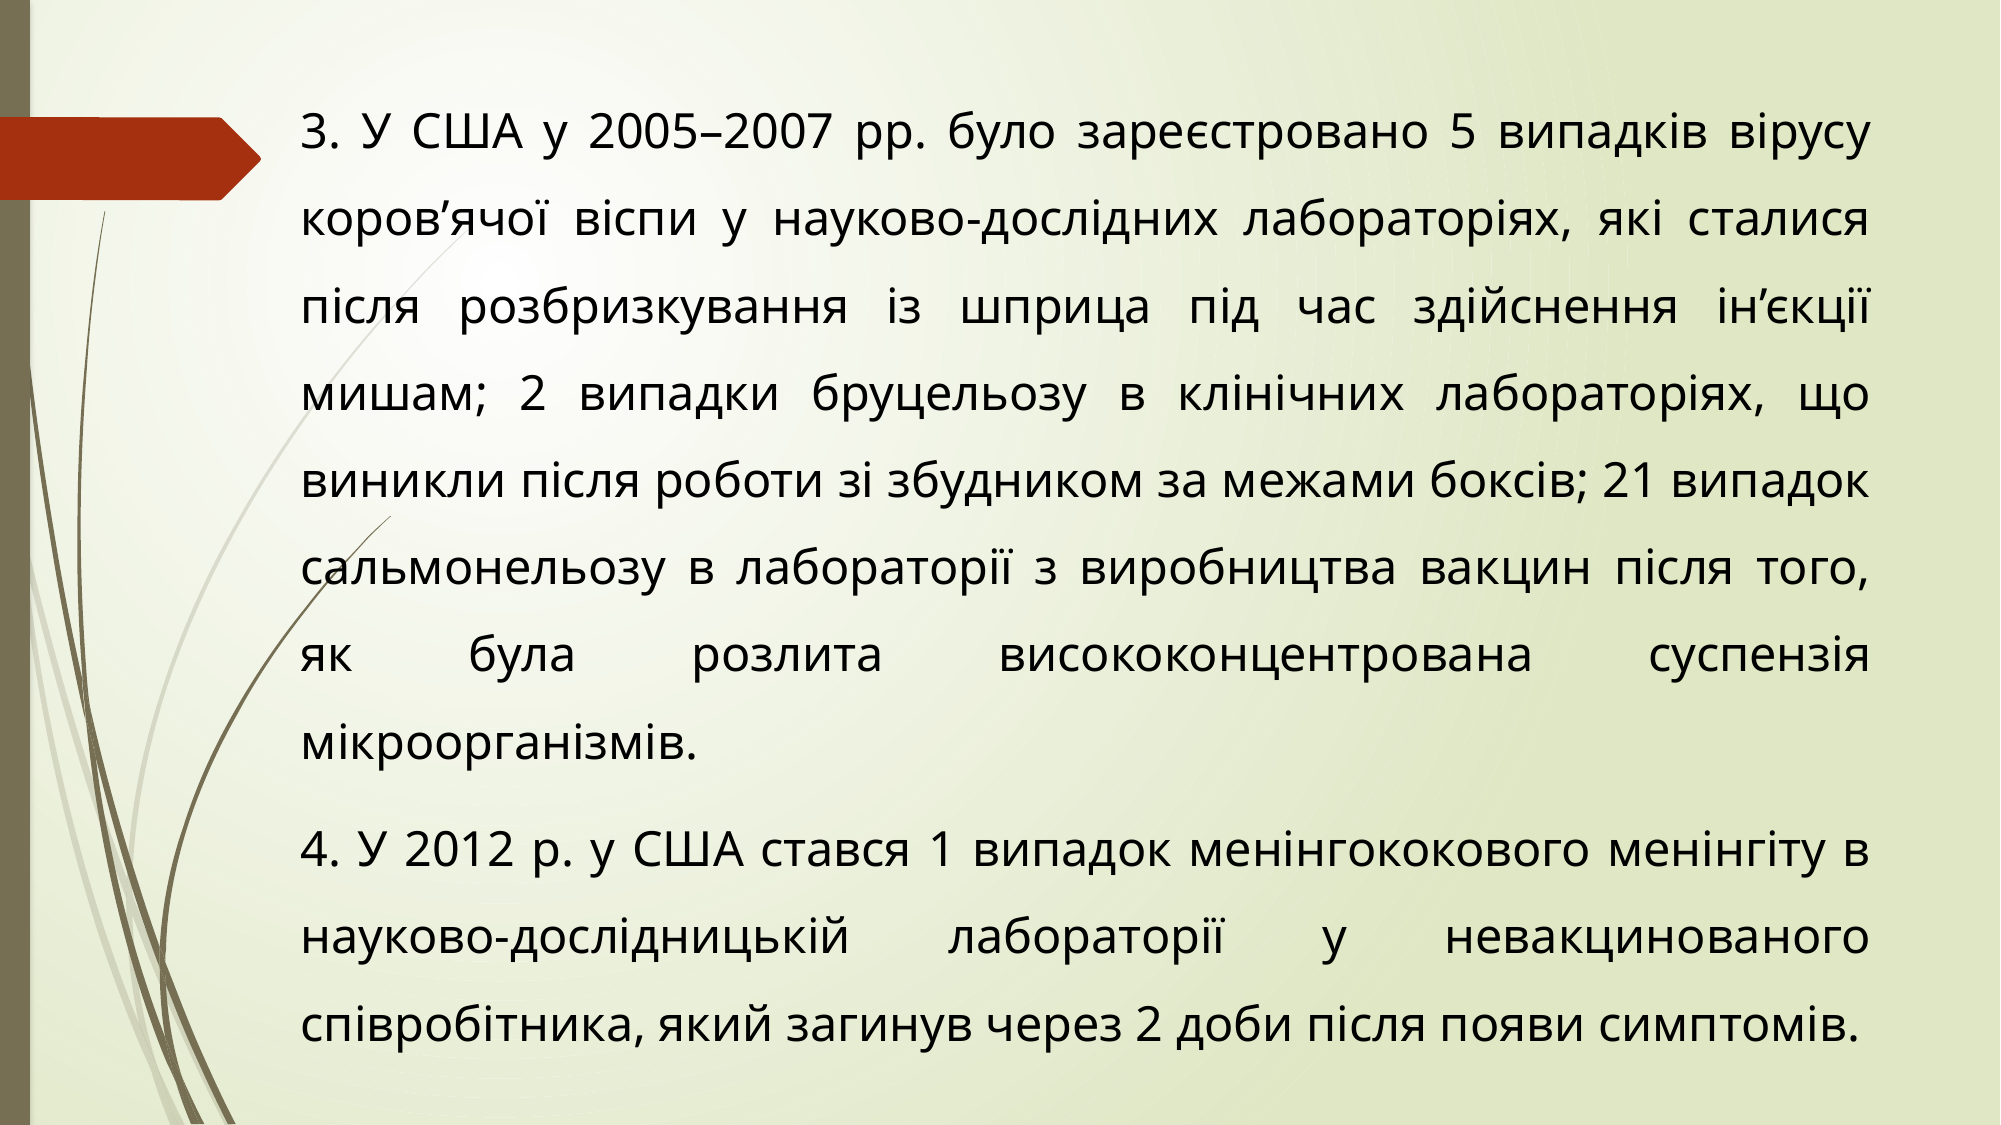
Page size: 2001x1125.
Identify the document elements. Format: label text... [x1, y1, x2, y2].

list 3. У США у 2005–2007 рр. було зареєстровано 5 випадків вірусу коров’ячої віспи у науково-дослідних лабораторіях, які сталися після розбризкування із шприца під час здійснення ін’єкції мишам; 2 випадки бруцельозу в клінічних лабораторіях, що виникли після роботи зі збудником за межами боксів; 21 випадок сальмонельозу в лабораторії з виробництва вакцин після того, як була розлита висококонцентрована суспензія мікроорганізмів. 4. У 2012 р. у США стався 1 випадок менінгококового менінгіту в науково-дослідницькій лабораторії у невакцинованого співробітника, який загинув через 2 доби після появи симптомів. [285, 63, 1888, 1125]
